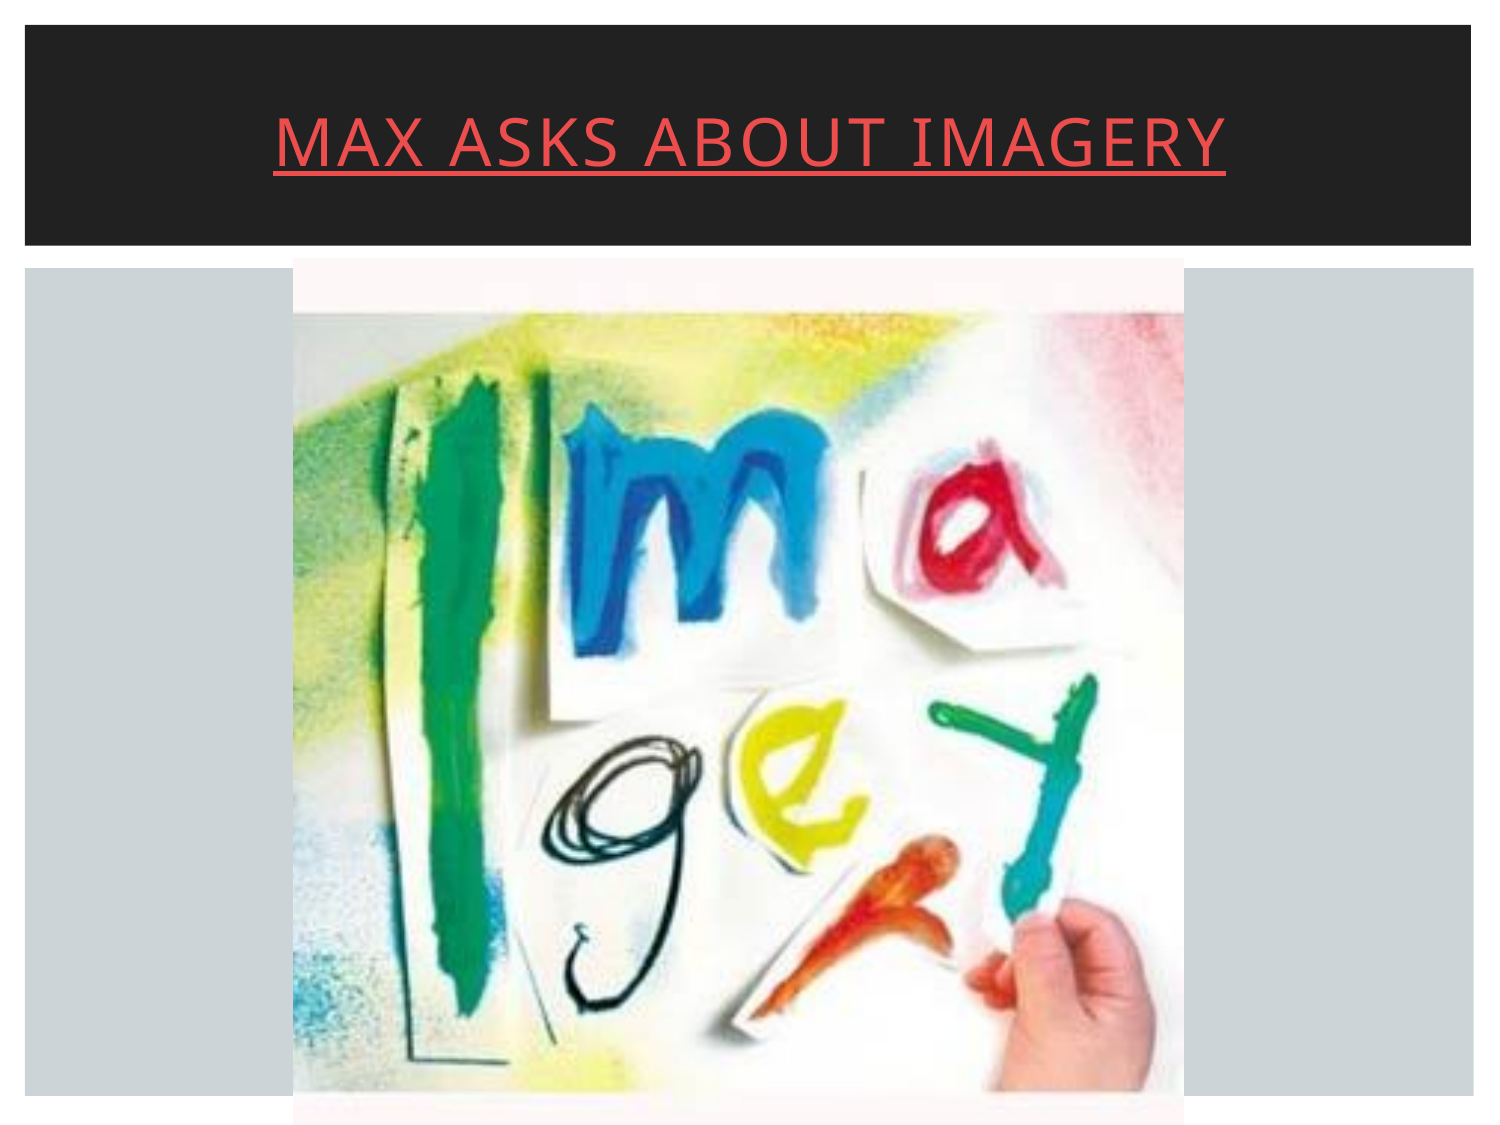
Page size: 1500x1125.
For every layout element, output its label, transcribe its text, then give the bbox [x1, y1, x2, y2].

picture [293, 258, 1185, 1125]
title Max Asks About Imagery [62, 58, 1438, 232]
